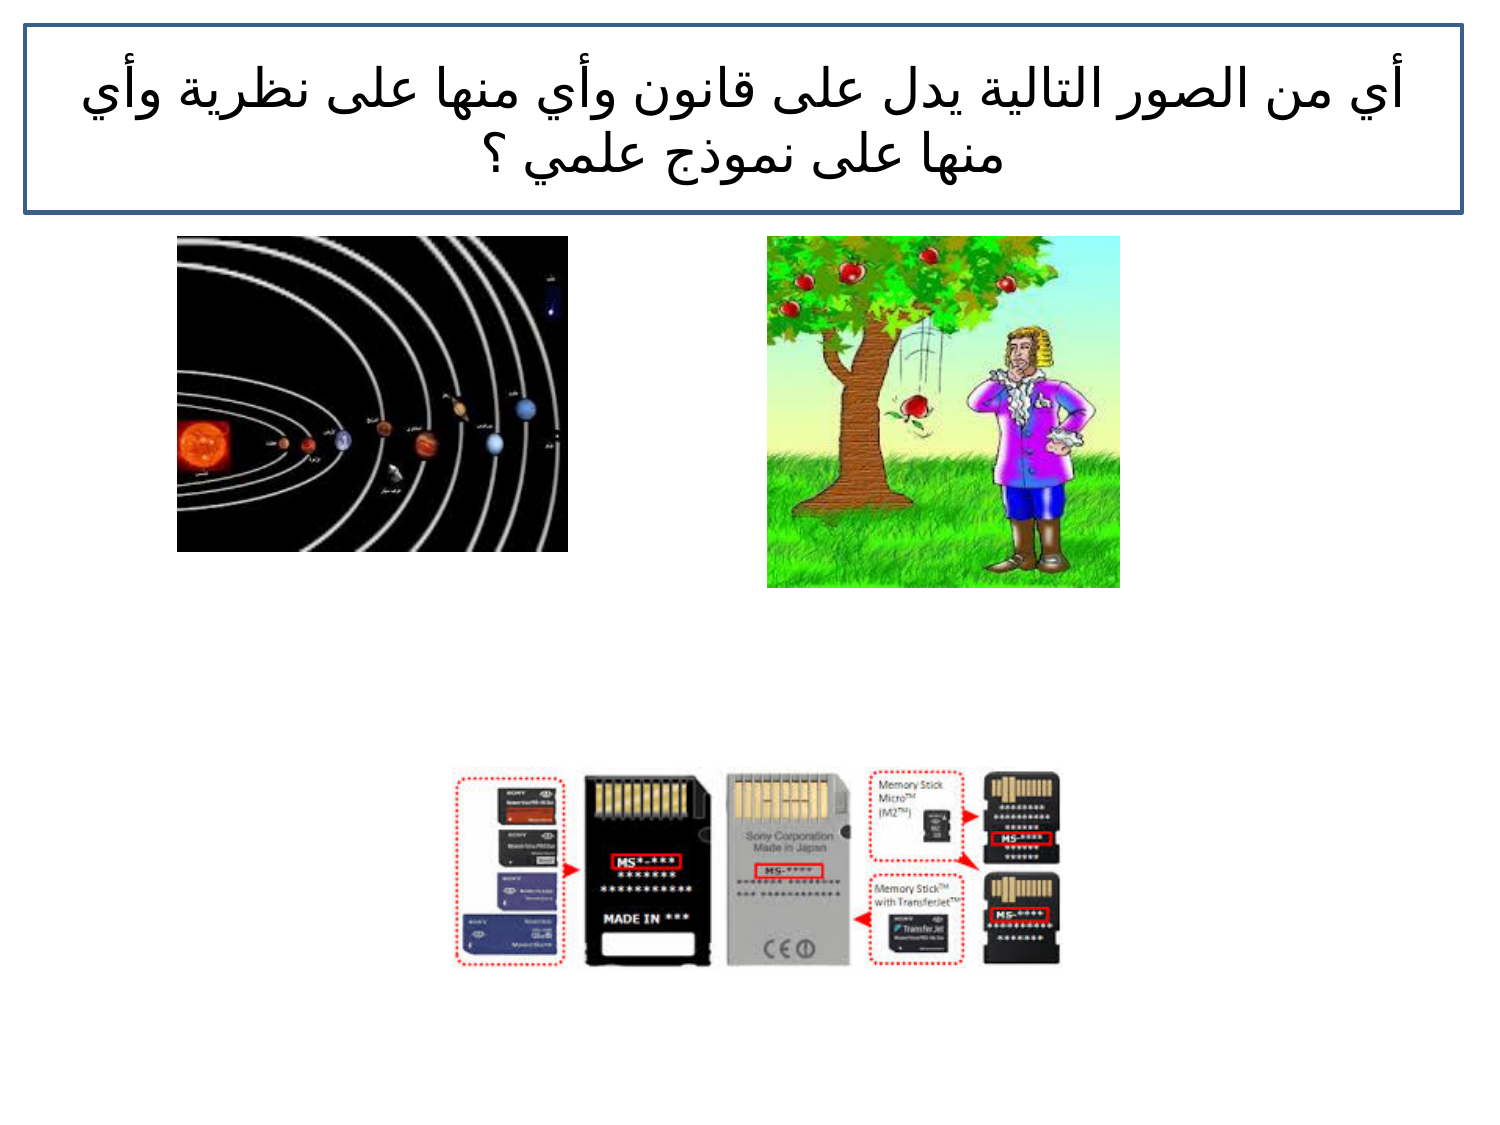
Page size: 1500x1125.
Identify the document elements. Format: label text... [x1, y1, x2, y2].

picture [452, 767, 1063, 970]
picture [176, 235, 569, 552]
text_box أي من الصور التالية يدل على قانون وأي منها على نظرية وأي منها على نموذج علمي ؟ [23, 23, 1464, 215]
picture [767, 235, 1120, 588]
